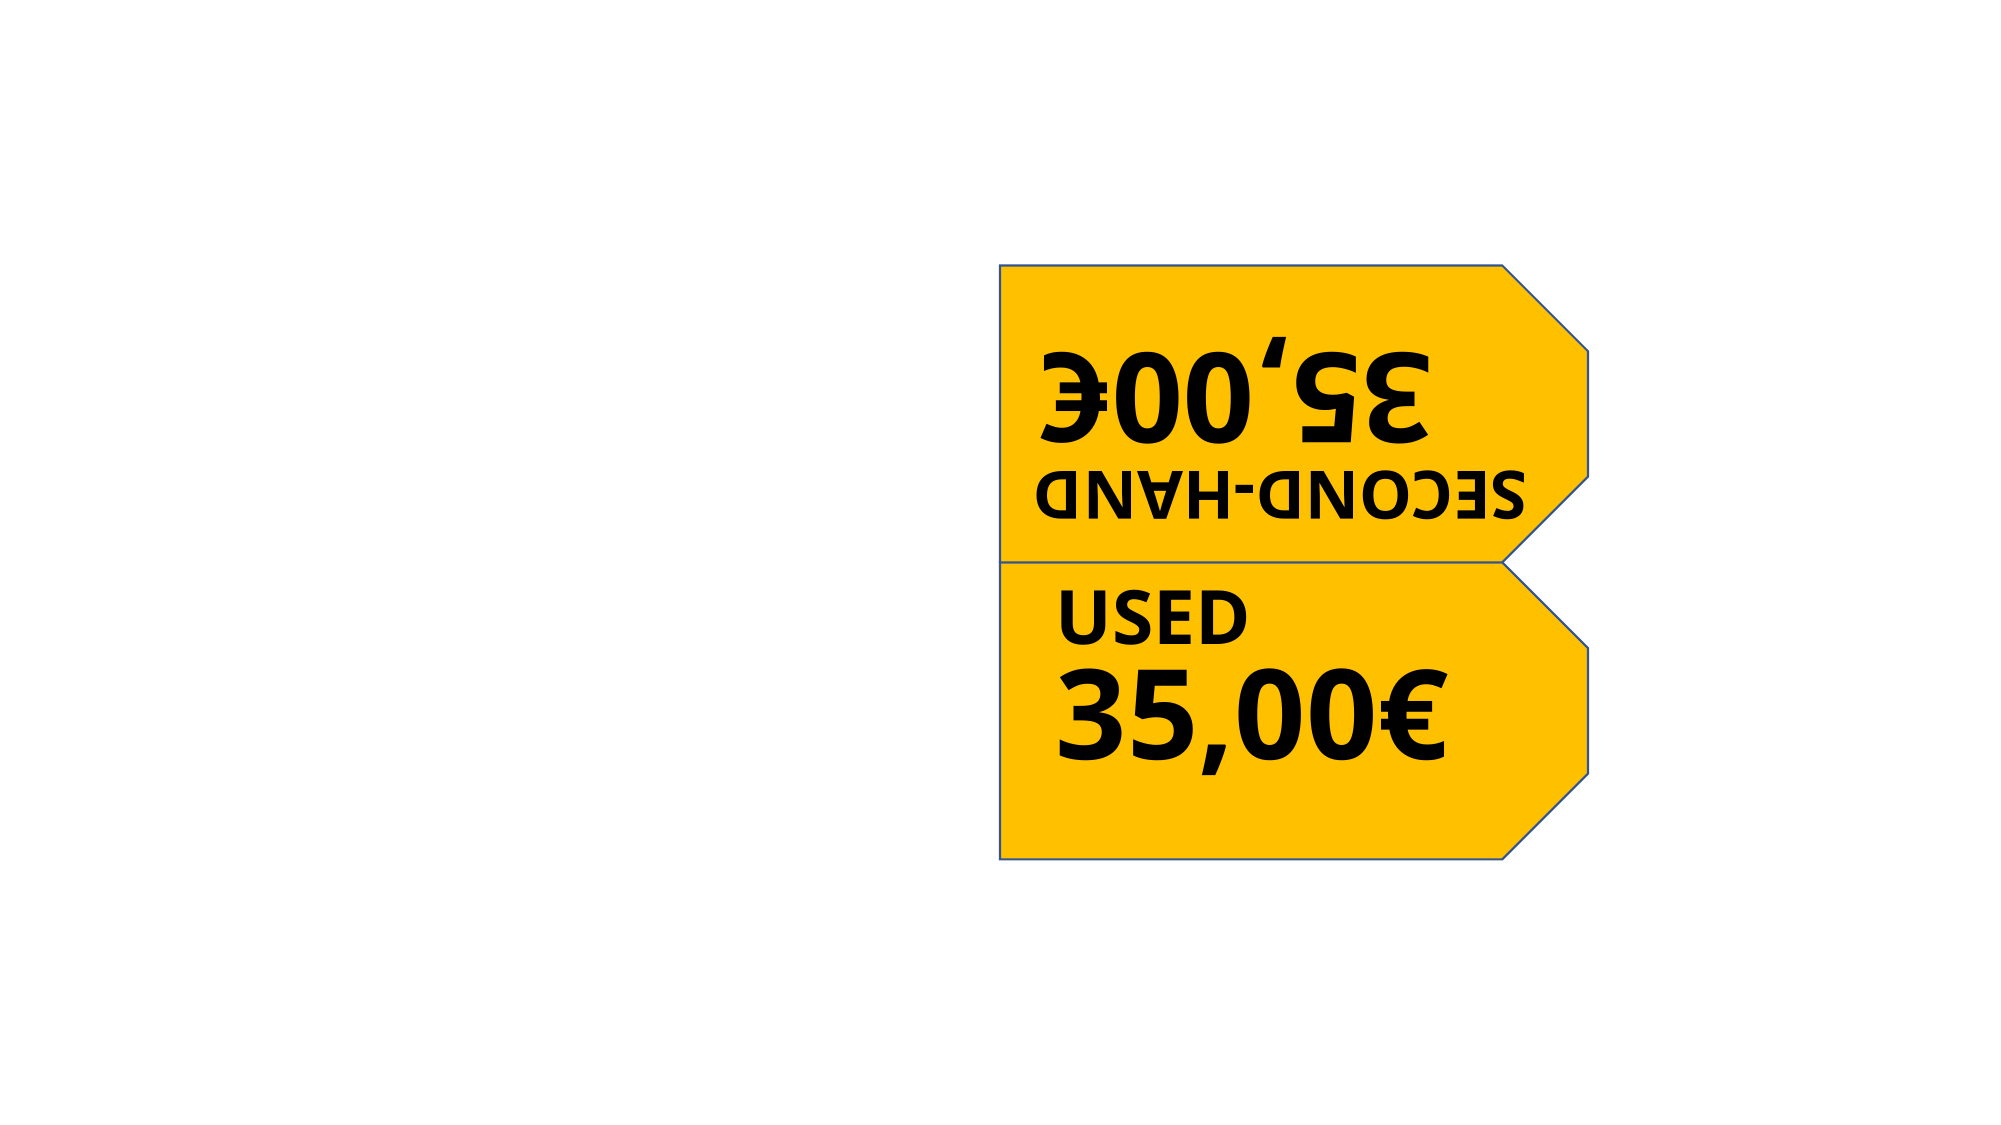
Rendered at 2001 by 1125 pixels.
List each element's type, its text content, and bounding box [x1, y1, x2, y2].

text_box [999, 562, 1588, 860]
text_box [998, 264, 1590, 524]
text_box 35,00€ [973, 321, 1449, 487]
text_box SECOND-HAND [975, 450, 1543, 546]
text_box [998, 546, 1521, 564]
